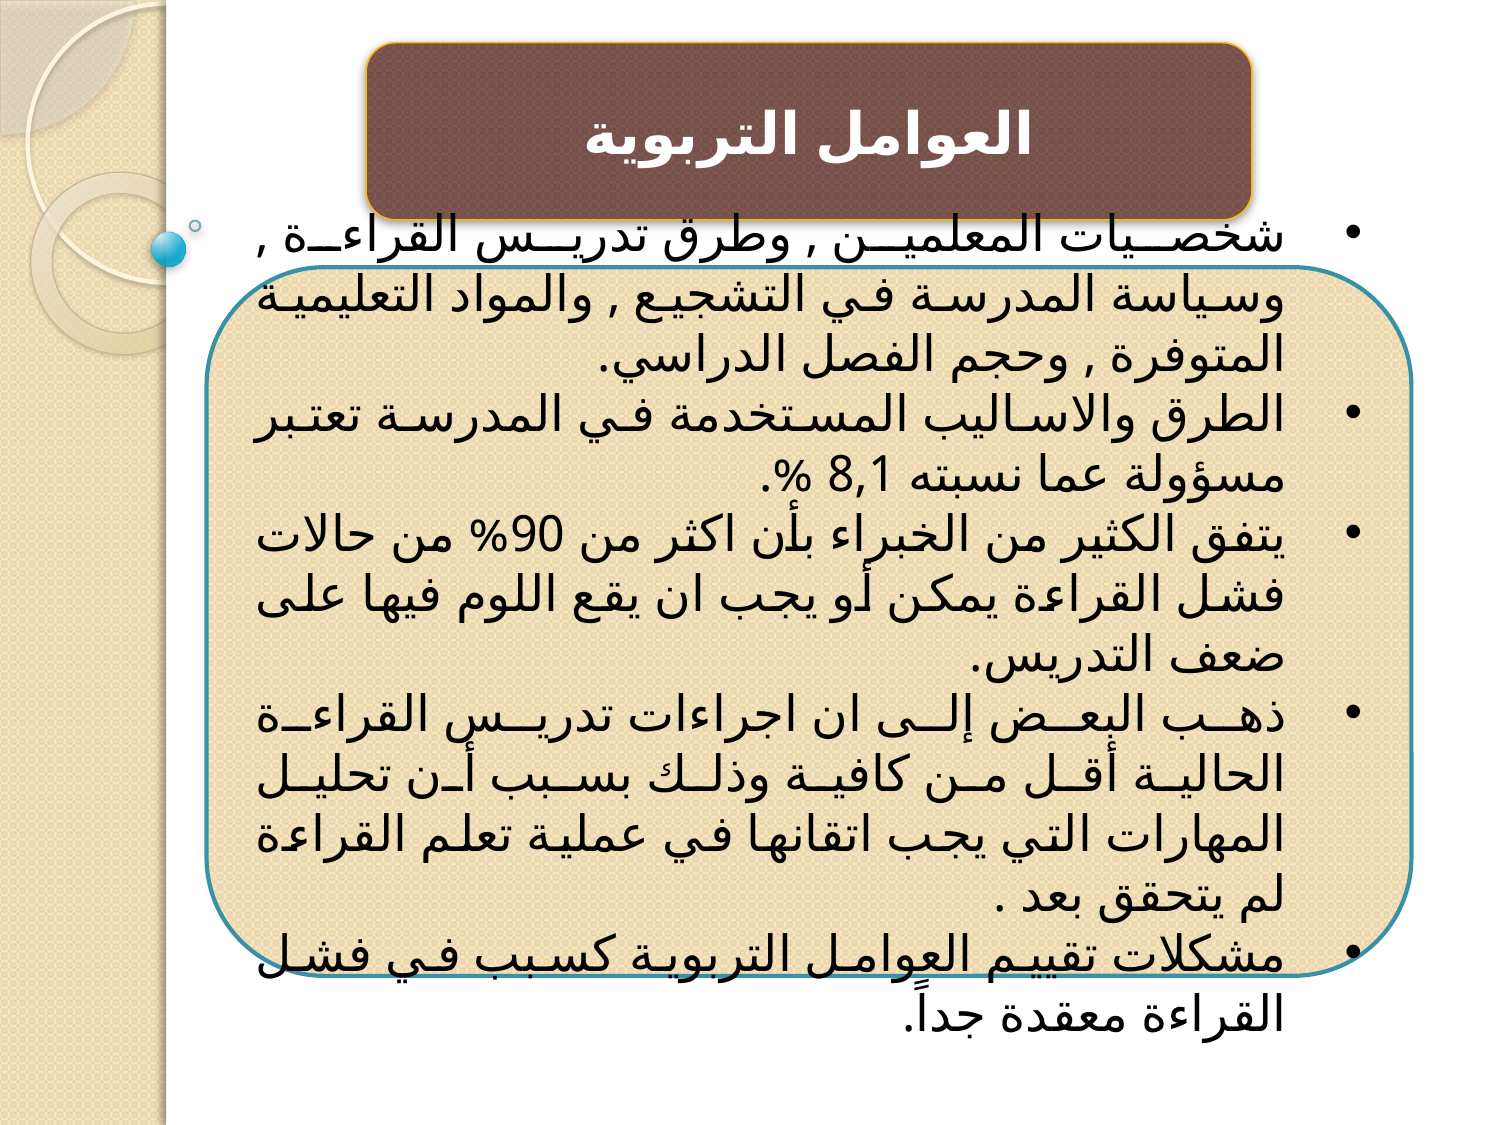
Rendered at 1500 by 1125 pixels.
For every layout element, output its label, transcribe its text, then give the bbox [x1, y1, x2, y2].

text_box شخصيات المعلمين , وطرق تدريس القراءة , وسياسة المدرسة في التشجيع , والمواد التعليمية المتوفرة , وحجم الفصل الدراسي. الطرق والاساليب المستخدمة في المدرسة تعتبر مسؤولة عما نسبته 8,1 %. يتفق الكثير من الخبراء بأن اكثر من 90% من حالات فشل القراءة يمكن أو يجب ان يقع اللوم فيها على ضعف التدريس. ذهب البعض إلى ان اجراءات تدريس القراءة الحالية أقل من كافية وذلك بسبب أن تحليل المهارات التي يجب اتقانها في عملية تعلم القراءة لم يتحقق بعد . مشكلات تقييم العوامل التربوية كسبب في فشل القراءة معقدة جداً. [204, 265, 1414, 978]
text_box العوامل التربوية [365, 41, 1253, 221]
